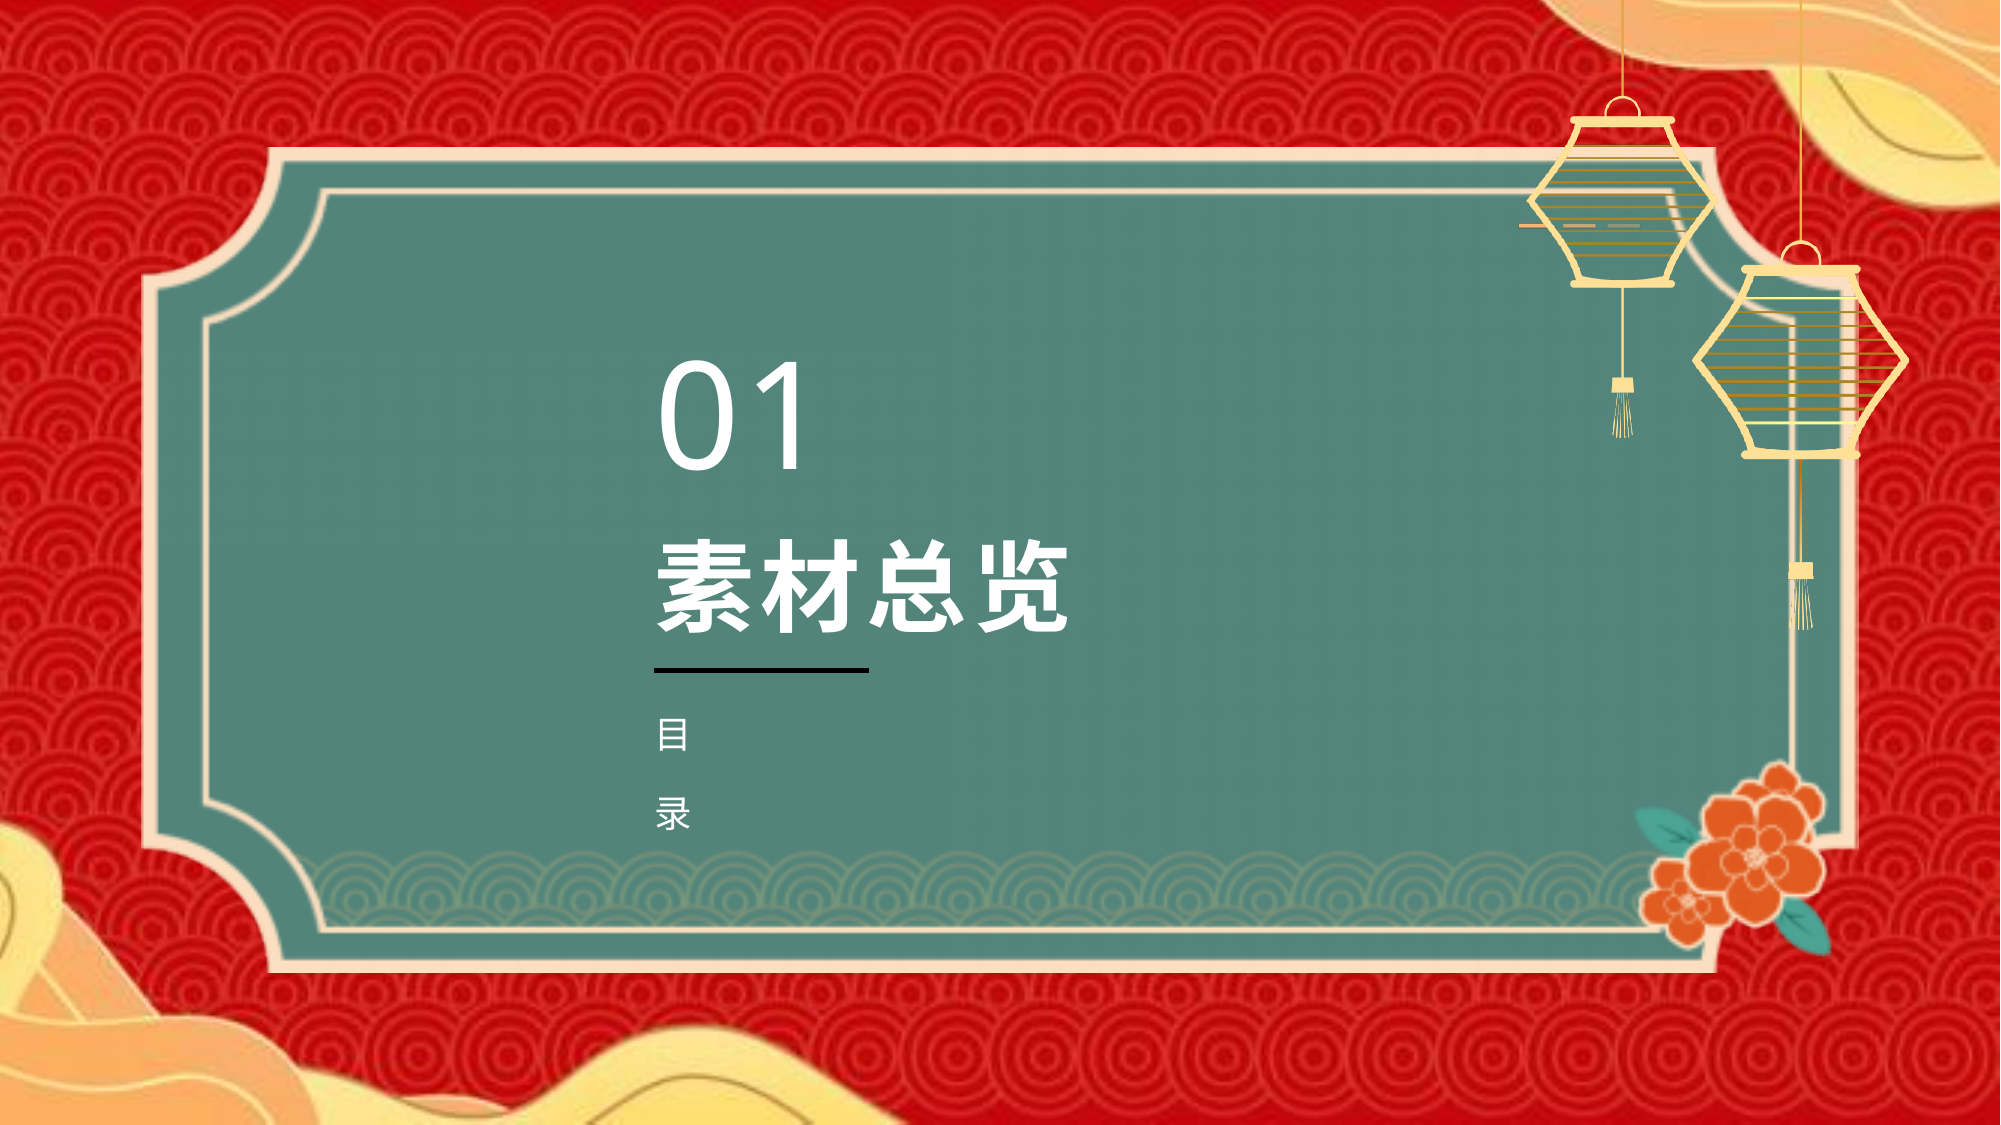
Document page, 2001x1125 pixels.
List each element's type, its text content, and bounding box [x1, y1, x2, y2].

title 素材总览 [654, 510, 2000, 660]
list 目 录 [654, 697, 1807, 961]
picture [0, 0, 2000, 1125]
text_box 01 [654, 245, 1189, 500]
